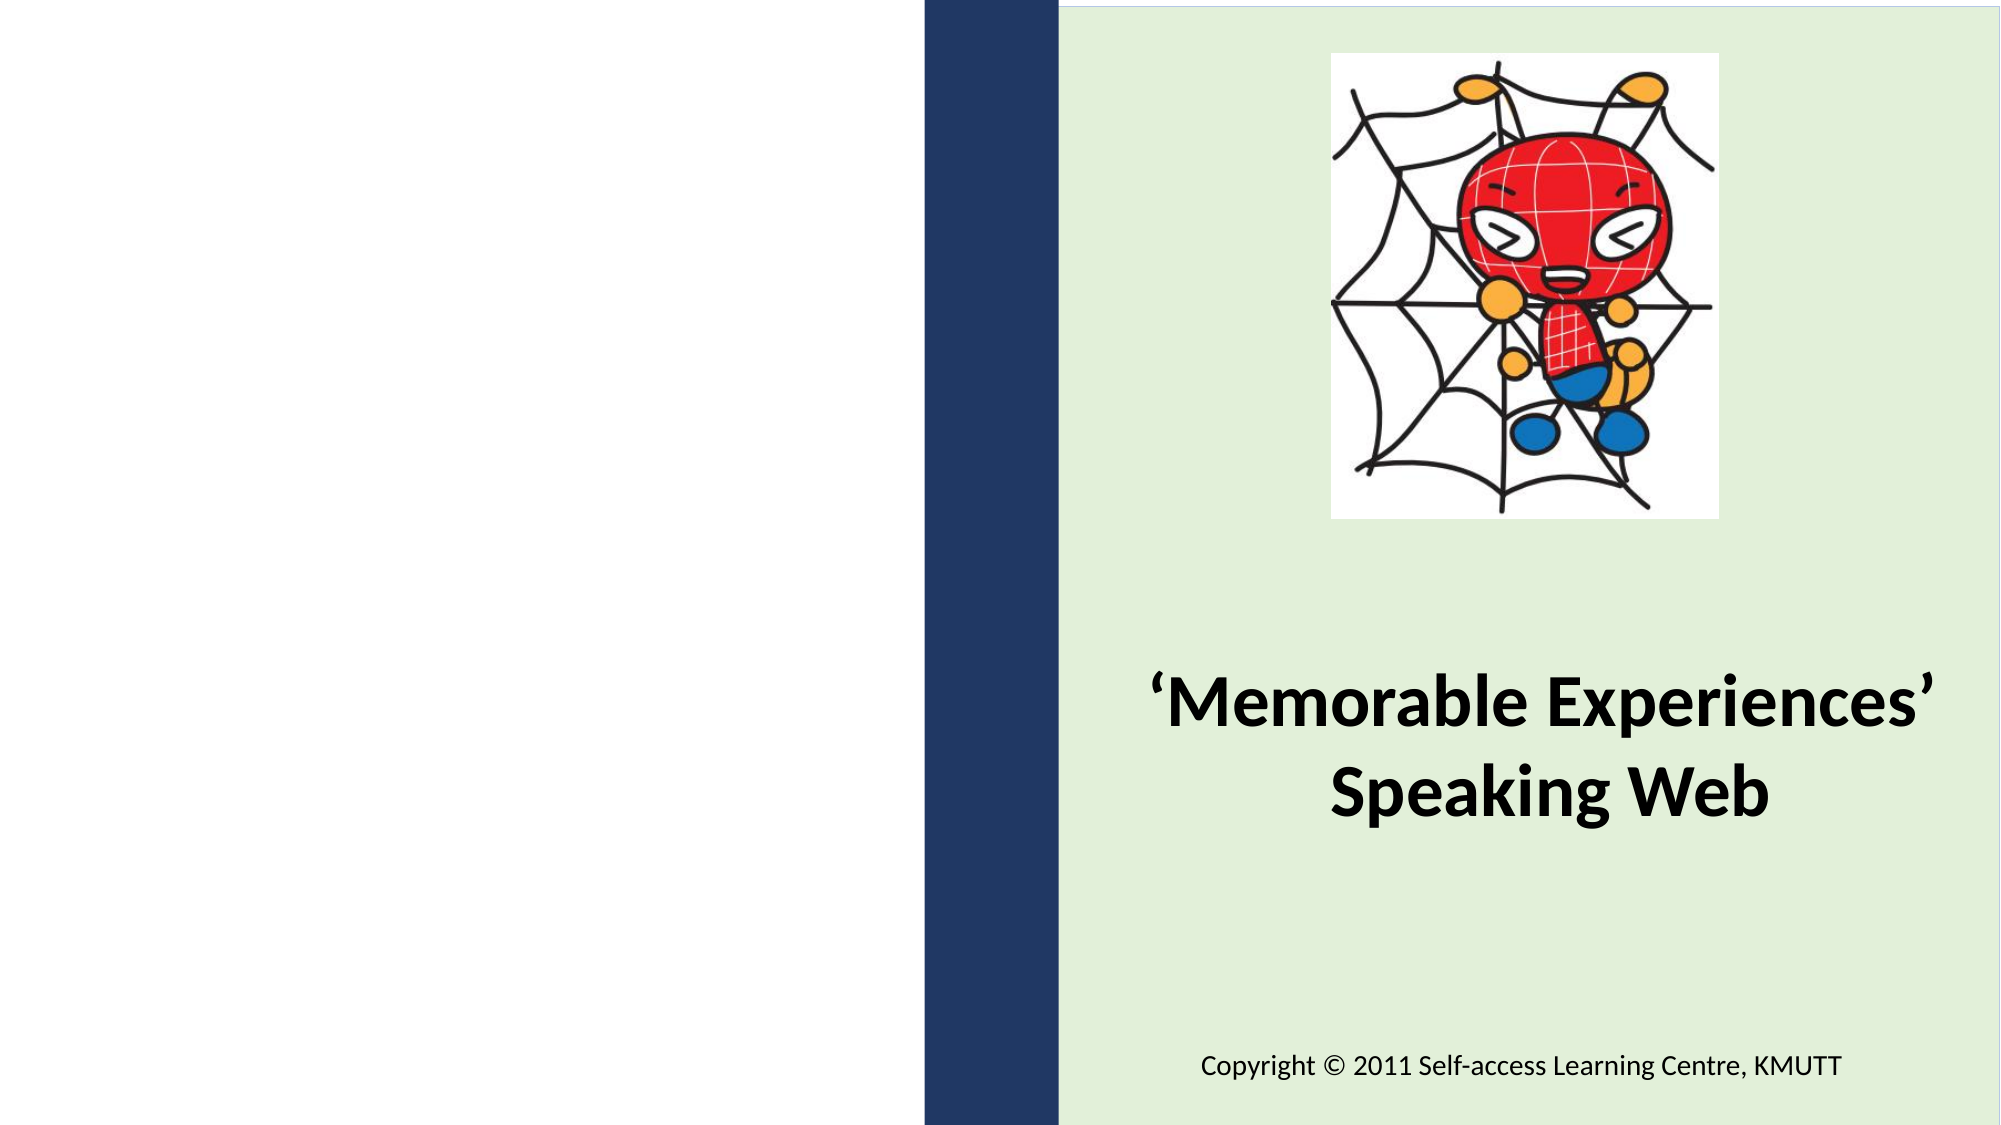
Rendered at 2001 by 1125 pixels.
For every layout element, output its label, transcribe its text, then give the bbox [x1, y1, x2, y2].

text_box ‘Memorable Experiences’ Speaking Web [1083, 643, 2000, 841]
text_box Copyright © 2011 Self-access Learning Centre, KMUTT [1184, 1037, 1918, 1090]
picture [1331, 53, 1719, 519]
text_box [923, 0, 1060, 1125]
text_box [1060, 6, 2000, 1125]
